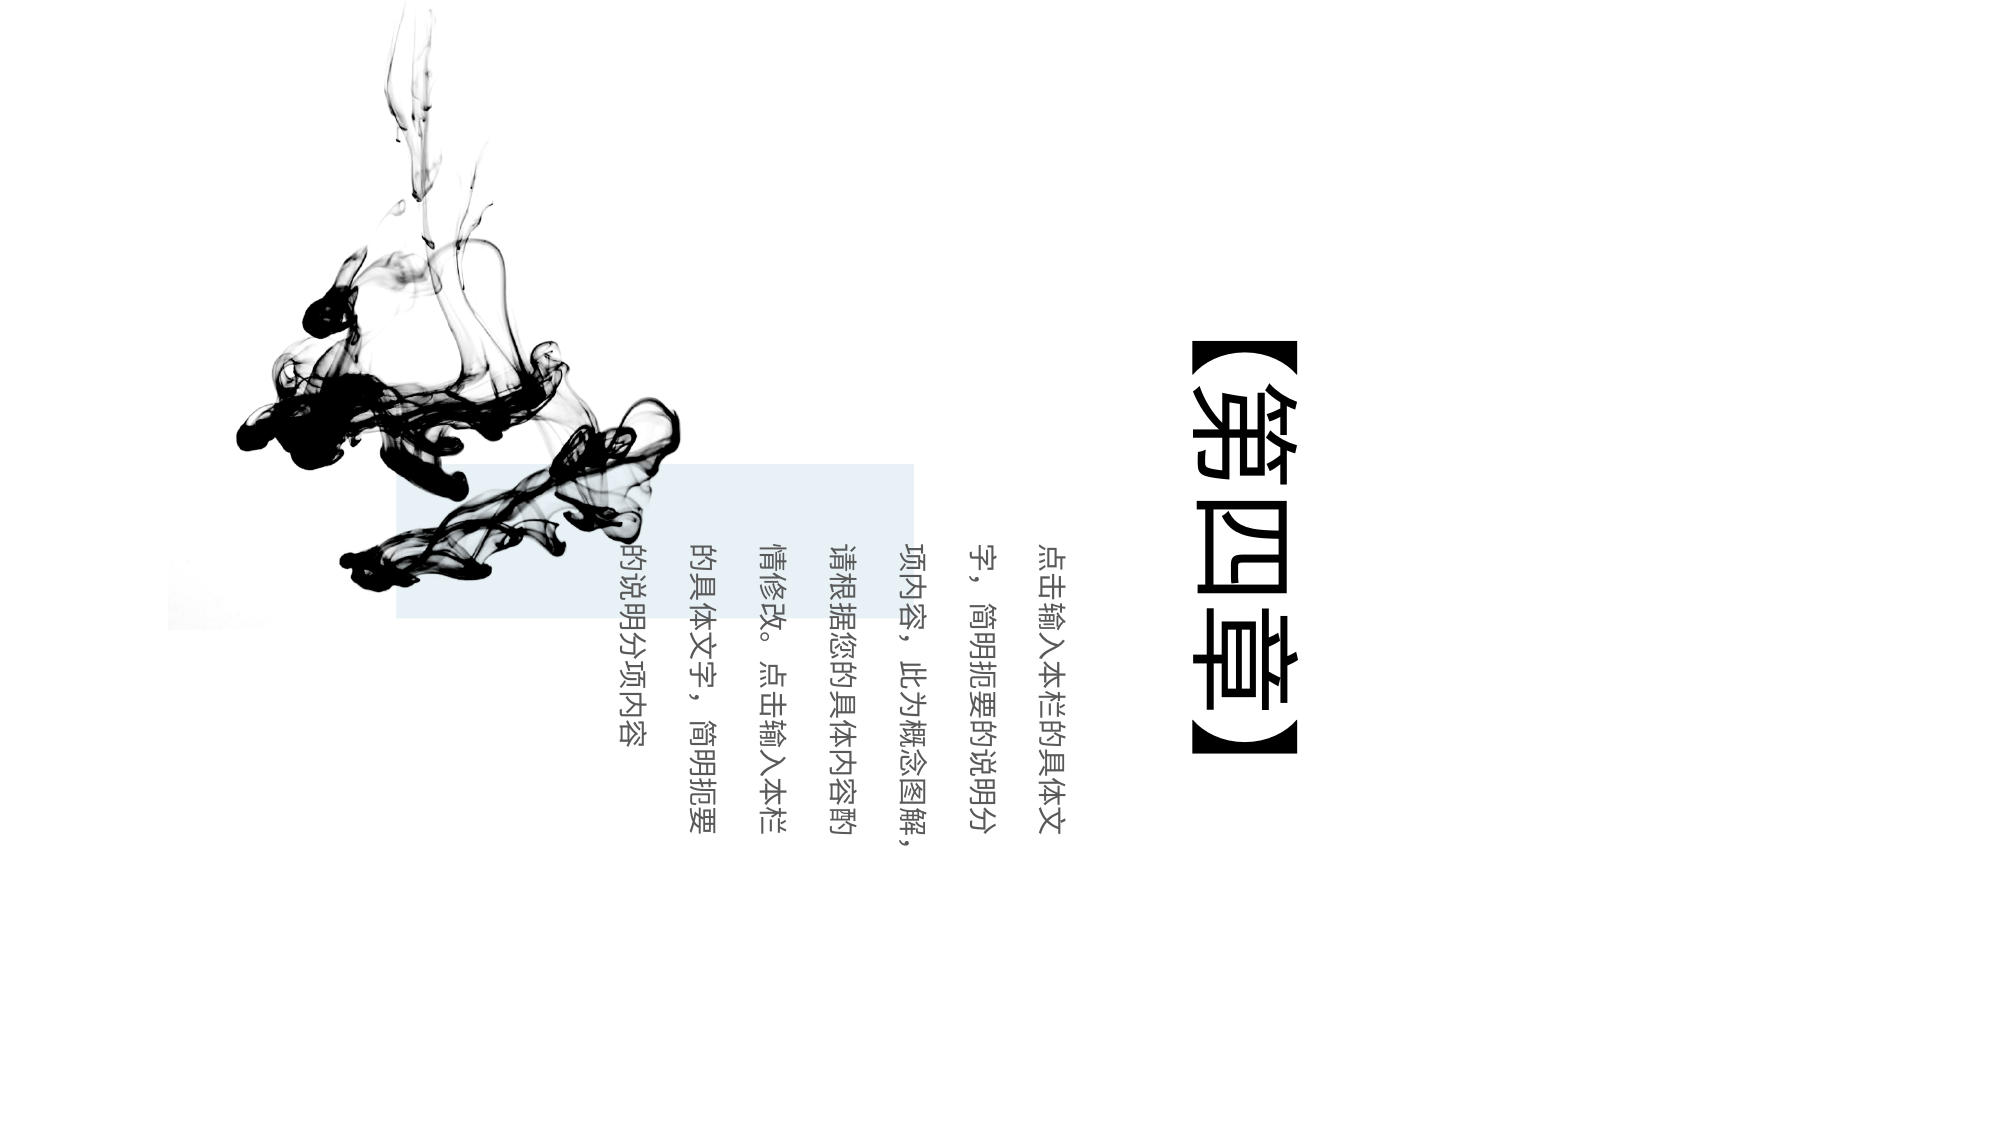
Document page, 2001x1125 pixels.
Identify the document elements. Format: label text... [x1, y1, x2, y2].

text_box 【第四章】 [1155, 251, 1322, 940]
text_box [729, 463, 915, 619]
text_box 点击输入本栏的具体文字，简明扼要的说明分项内容，此为概念图解，请根据您的具体内容酌情修改。点击输入本栏的具体文字，简明扼要的说明分项内容 [800, 529, 1114, 863]
picture [167, 0, 729, 653]
